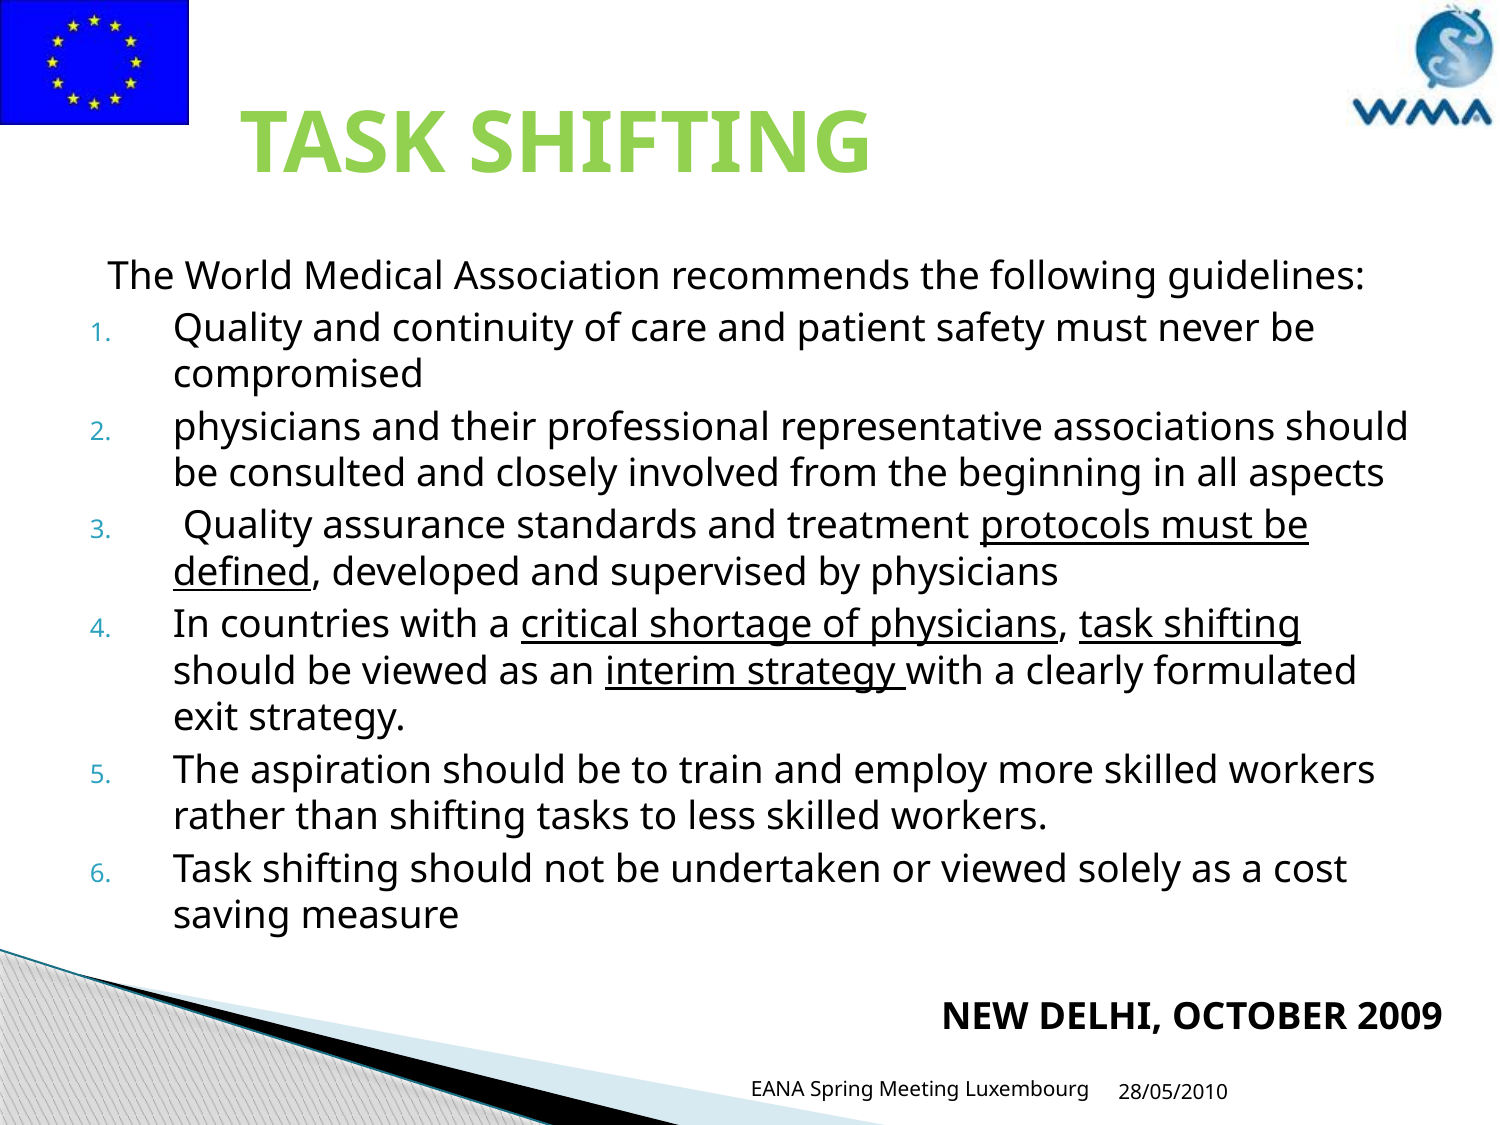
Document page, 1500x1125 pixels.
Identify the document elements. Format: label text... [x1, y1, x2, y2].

text_box NEW DELHI, OCTOBER 2009 [926, 984, 1459, 1045]
title TASK SHIFTING [75, 45, 1425, 233]
list The World Medical Association recommends the following guidelines: Quality and continuity of care and patient safety must never be compromised physicians and their professional representative associations should be consulted and closely involved from the beginning in all aspects Quality assurance standards and treatment protocols must be defined, developed and supervised by physicians In countries with a critical shortage of physicians, task shifting should be viewed as an interim strategy with a clearly formulated exit strategy. The aspiration should be to train and employ more skilled workers rather than shifting tasks to less skilled workers. Task shifting should not be undertaken or viewed solely as a cost saving measure [75, 243, 1425, 986]
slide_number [1105, 1051, 1419, 1112]
footer EANA Spring Meeting Luxembourg [718, 1051, 1105, 1112]
picture [1346, 0, 1500, 130]
picture [0, 0, 190, 126]
